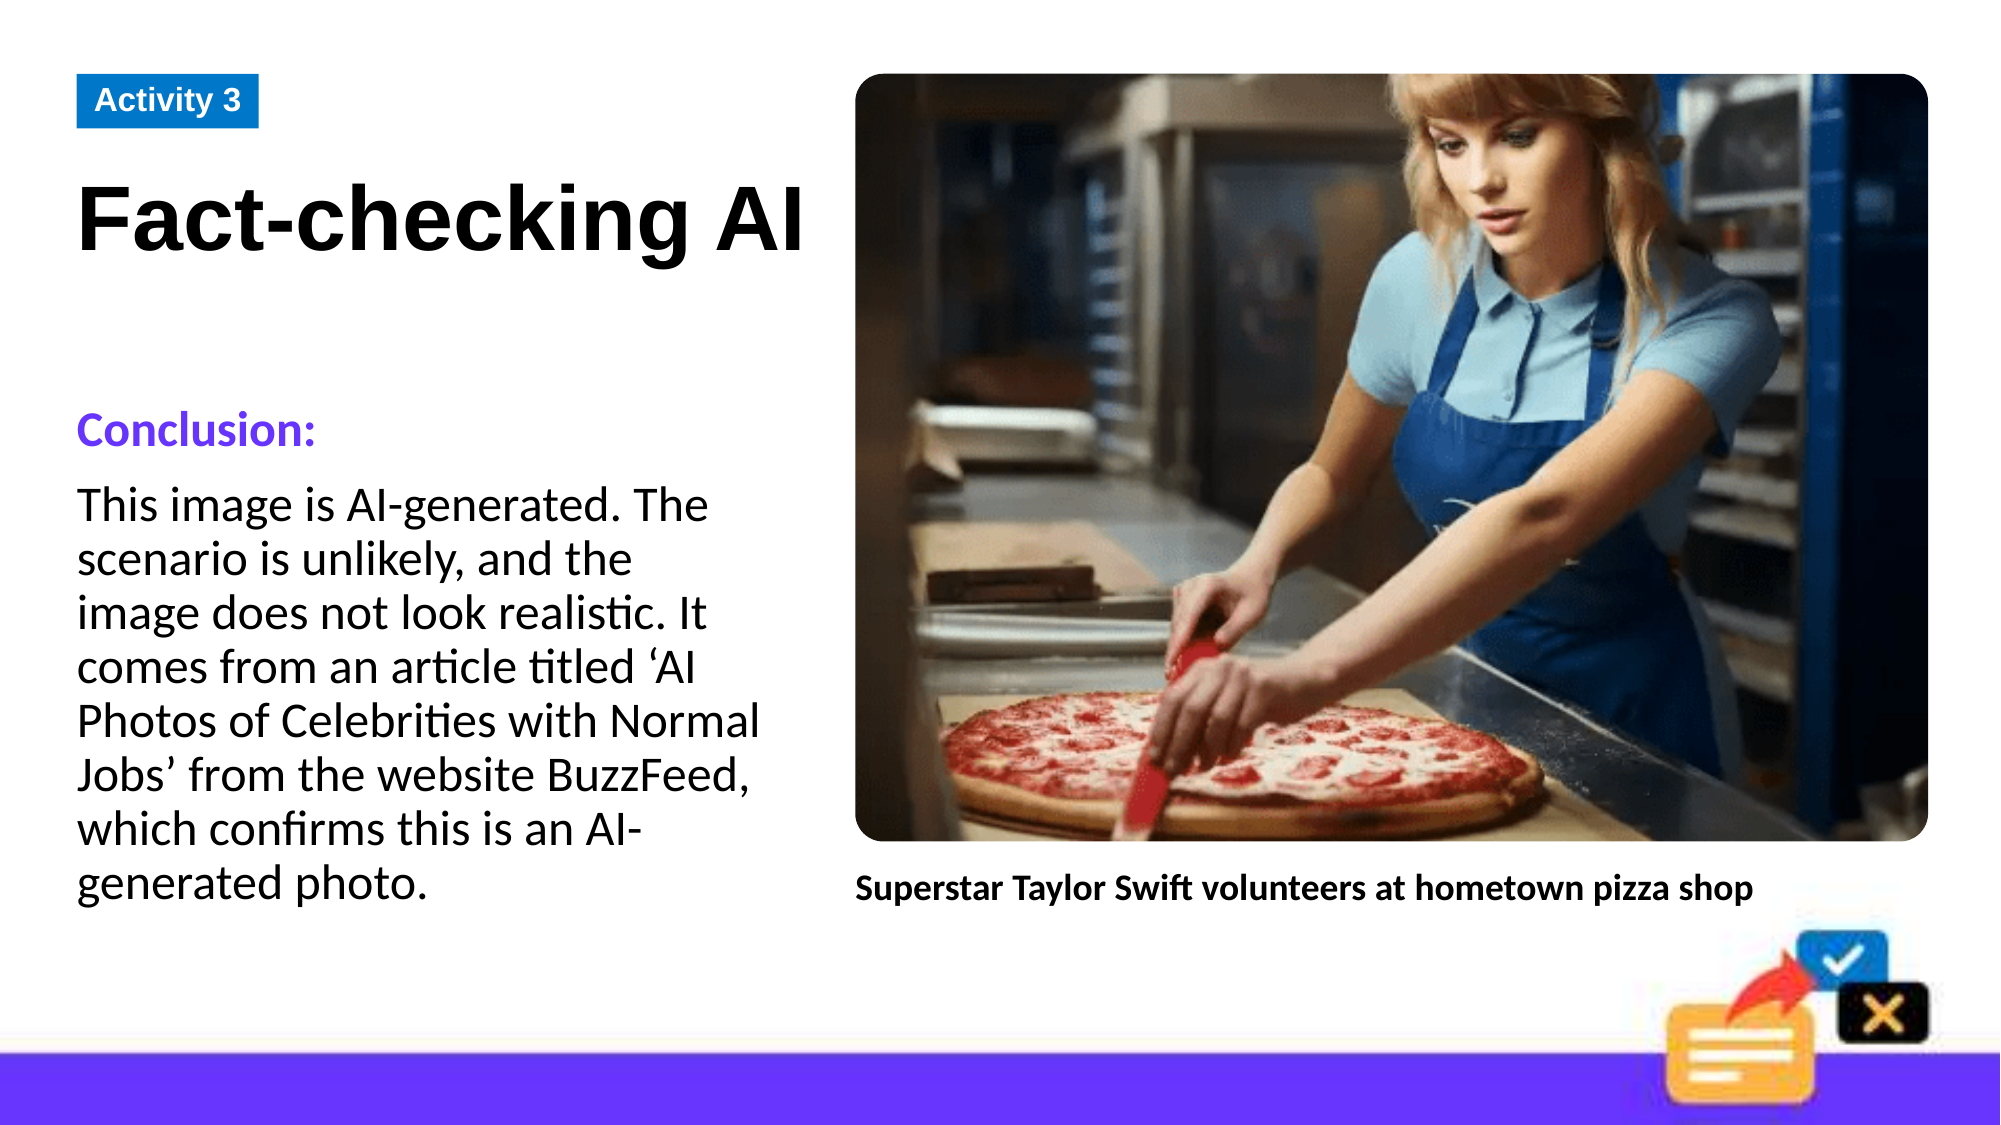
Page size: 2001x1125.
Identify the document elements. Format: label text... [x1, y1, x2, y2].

text_box Superstar Taylor Swift volunteers at hometown pizza shop [855, 862, 1793, 943]
text_box Activity 3 [76, 73, 259, 129]
picture [0, 0, 2000, 1125]
text_box Conclusion: This image is AI-generated. The scenario is unlikely, and the image does not look realistic. It comes from an article titled ‘AI Photos of Celebrities with Normal Jobs’ from the website BuzzFeed, which confirms this is an AI-generated photo. [76, 403, 767, 944]
text_box Fact-checking AI [76, 171, 817, 383]
